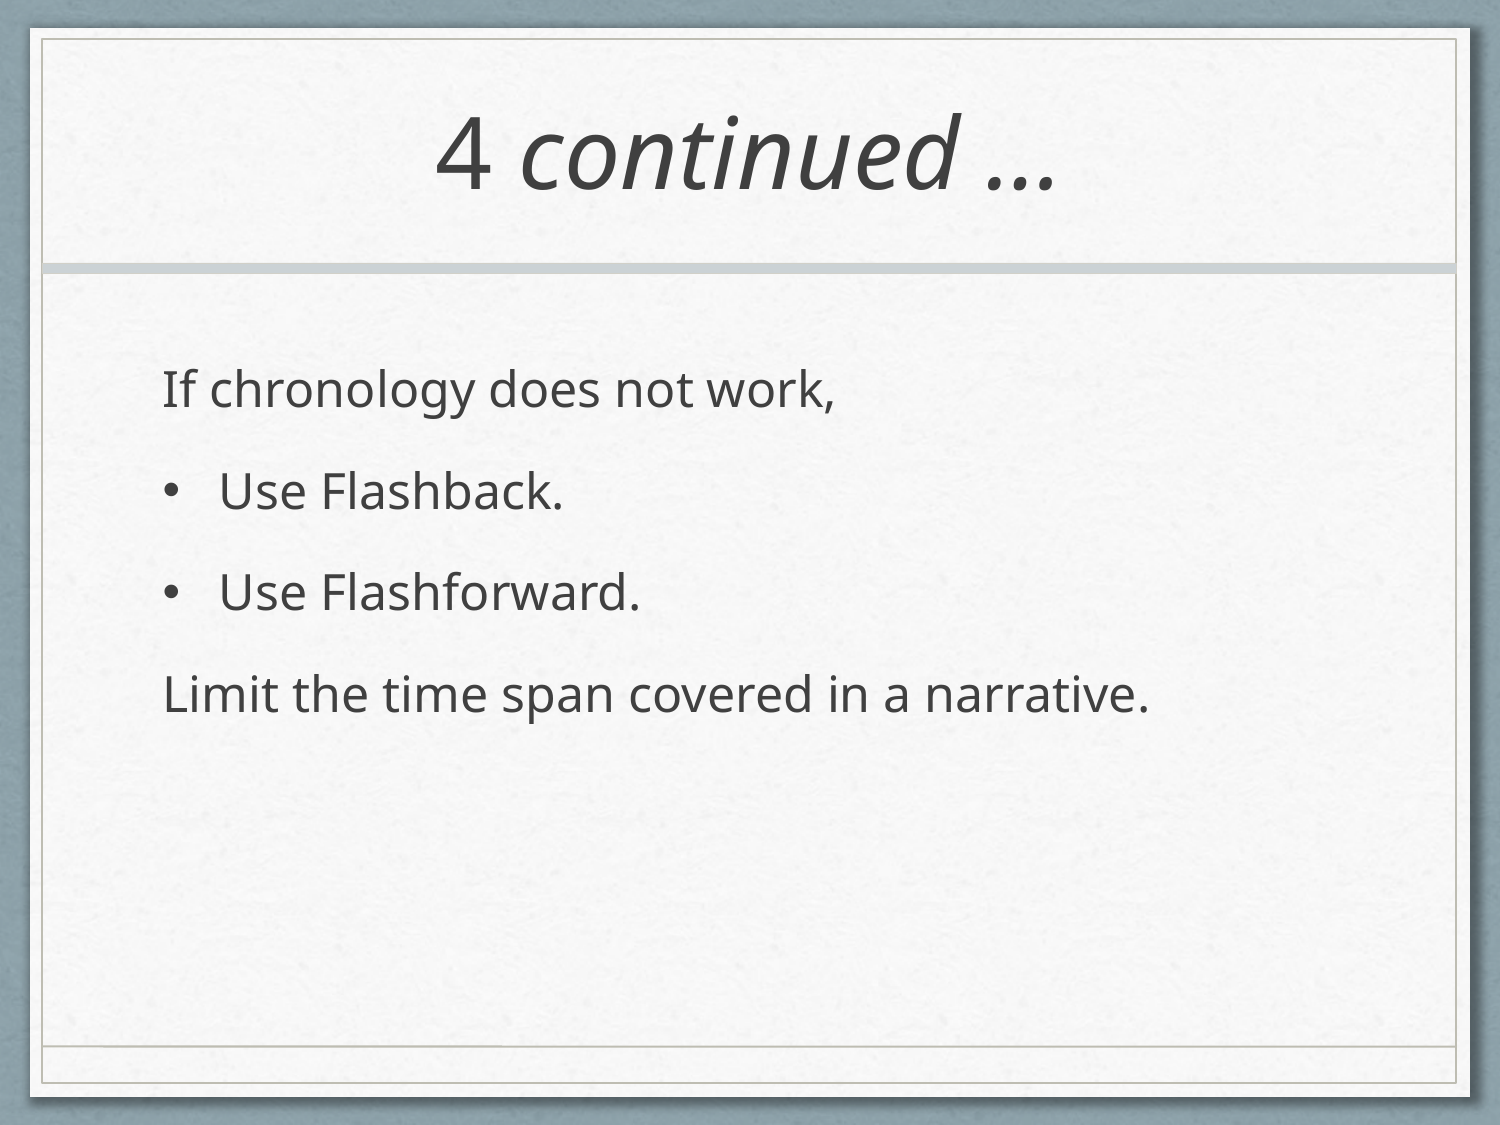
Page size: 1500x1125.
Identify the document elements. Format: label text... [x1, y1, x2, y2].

picture [30, 28, 1470, 1097]
list If chronology does not work, Use Flashback. Use Flashforward. Limit the time span covered in a narrative. [147, 350, 1353, 995]
title 4 continued … [147, 40, 1353, 260]
